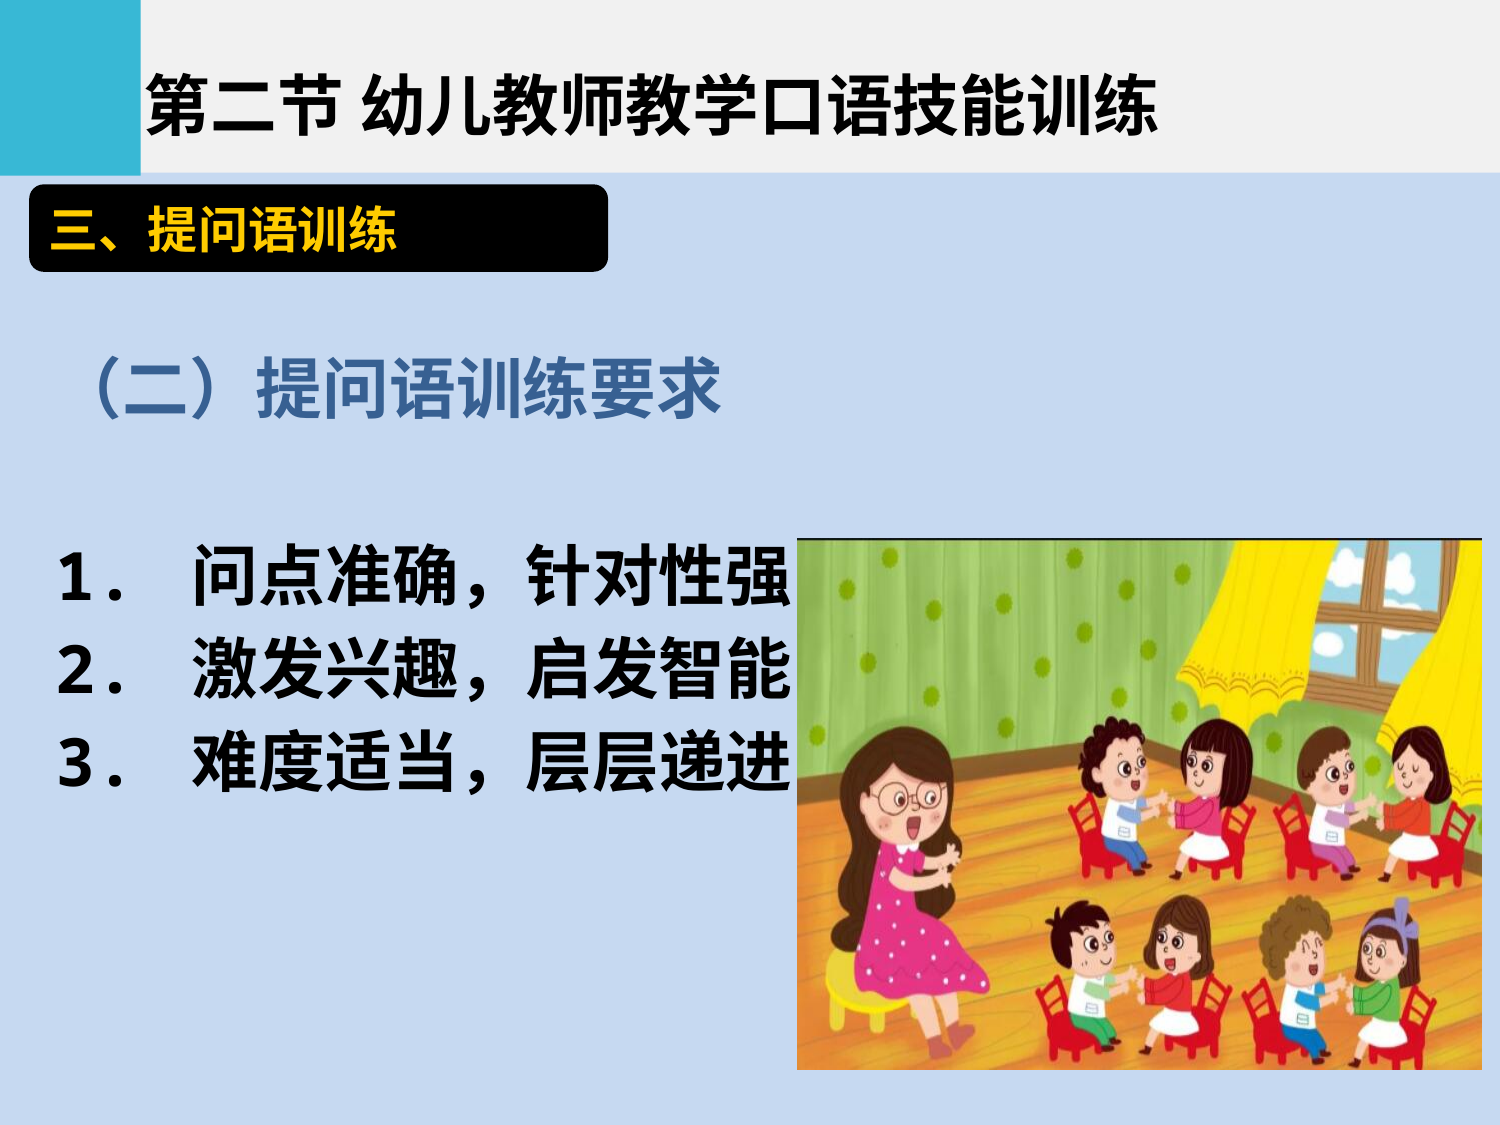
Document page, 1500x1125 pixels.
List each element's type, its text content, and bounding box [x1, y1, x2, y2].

text_box [0, 0, 141, 176]
text_box 第二节 幼儿教师教学口语技能训练 [141, 0, 1500, 172]
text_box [489, 81, 540, 146]
text_box 三、提问语训练 [27, 182, 611, 274]
list （二）提问语训练要求 1. 问点准确，针对性强 2. 激发兴趣，启发智能 3. 难度适当，层层递进 [40, 195, 1500, 1083]
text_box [175, 92, 244, 148]
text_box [635, 81, 699, 146]
picture [796, 538, 1482, 1070]
text_box [0, 172, 1500, 1125]
